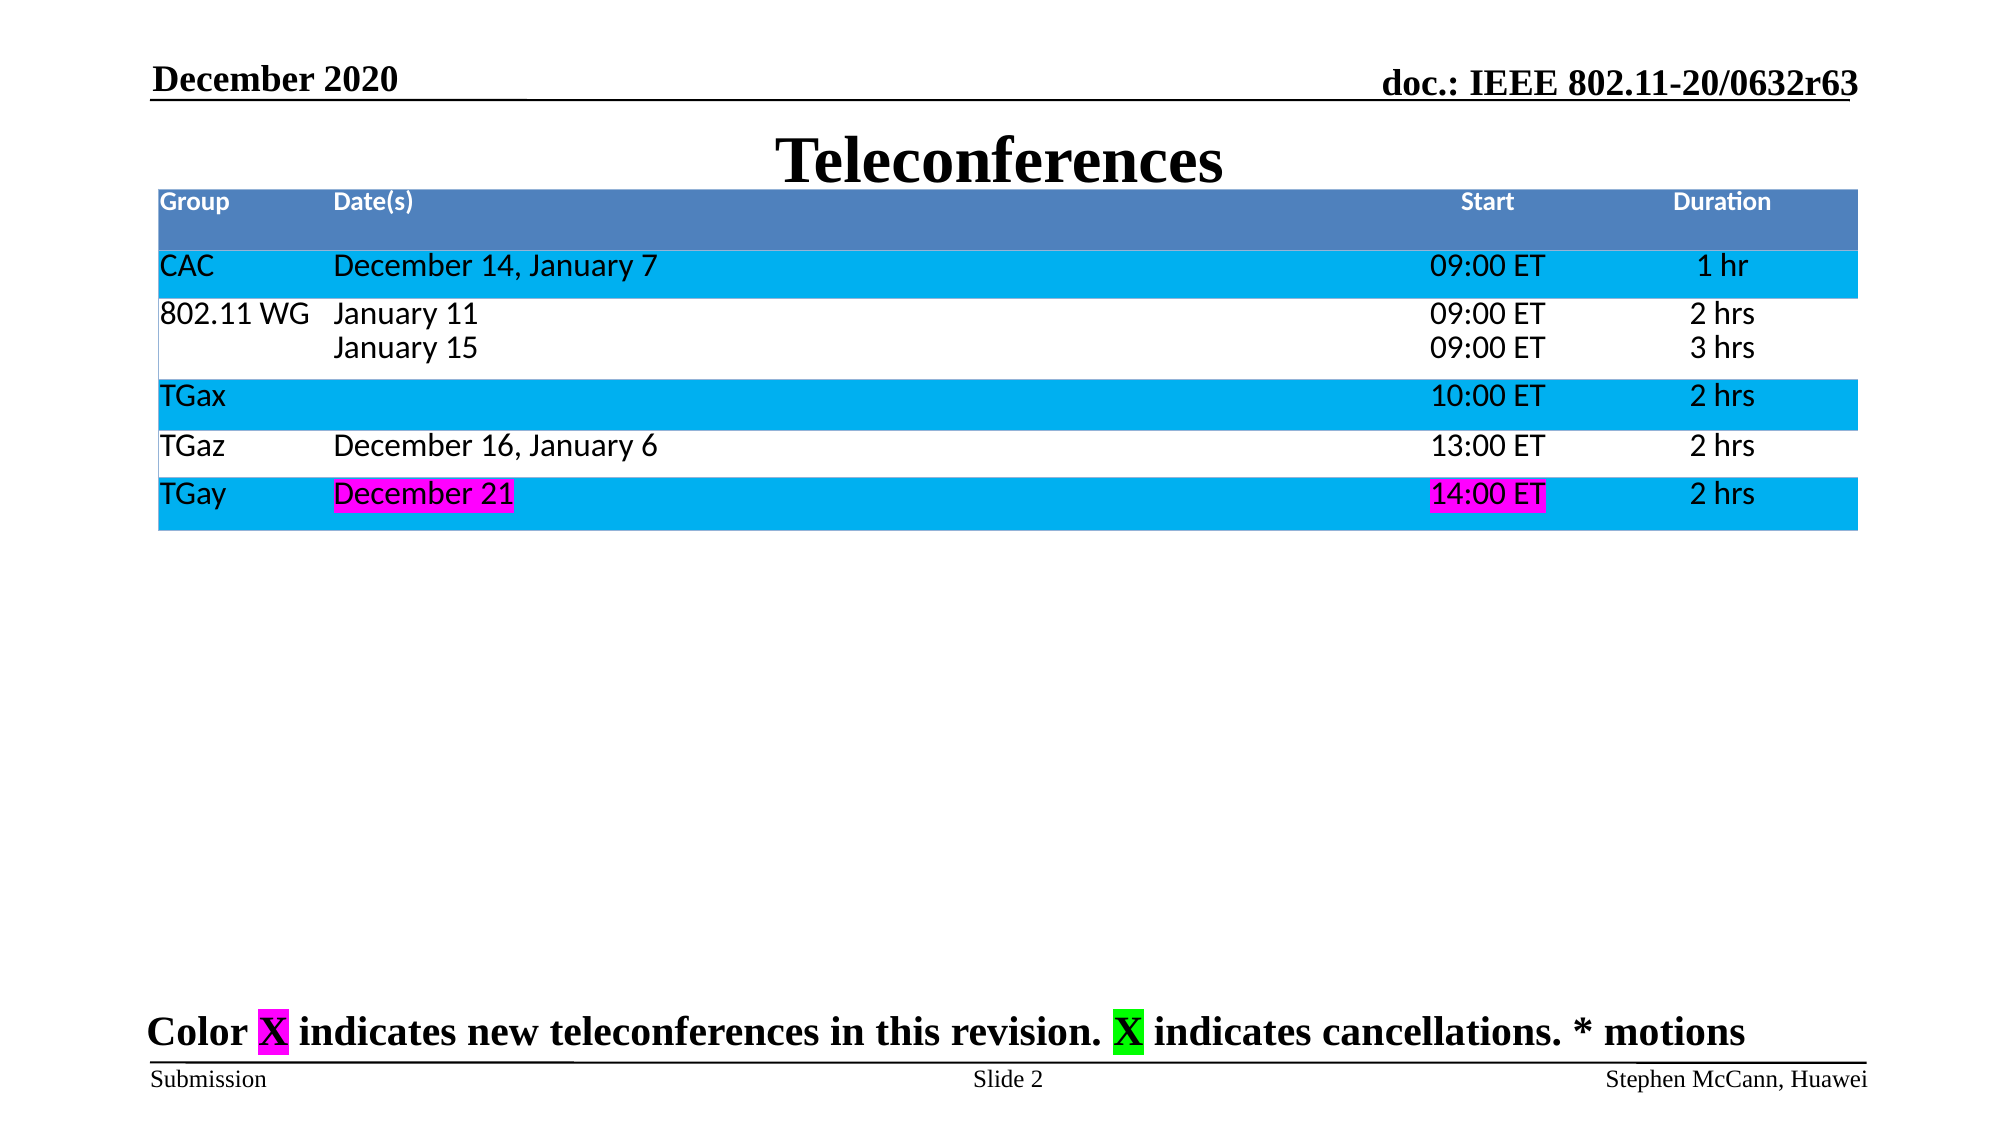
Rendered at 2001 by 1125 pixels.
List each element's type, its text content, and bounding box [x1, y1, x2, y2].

table_cell December 14, January 7 [332, 251, 1389, 298]
table_cell 09:00 ET [1389, 251, 1587, 298]
table_cell 09:00 ET 09:00 ET [1389, 299, 1587, 379]
table_cell 13:00 ET [1389, 431, 1587, 477]
table_cell December 16, January 6 [332, 431, 1389, 477]
table_cell 2 hrs [1587, 478, 1858, 530]
text_box Color X indicates new teleconferences in this revision. X indicates cancellations. * motions [131, 996, 1900, 1062]
table_header Date(s) [332, 190, 1389, 250]
title Teleconferences [149, 112, 1850, 201]
table_cell TGax [159, 380, 332, 430]
slide_number Slide 2 [950, 1062, 1067, 1123]
table_cell 2 hrs 3 hrs [1587, 299, 1858, 379]
table_cell 2 hrs [1587, 380, 1858, 430]
table_cell [332, 380, 1389, 430]
table_cell 802.11 WG [159, 299, 332, 379]
table_cell CAC [159, 251, 332, 298]
table_header Group [159, 190, 332, 250]
table_cell December 21 [332, 478, 1389, 530]
table_cell 14:00 ET [1389, 478, 1587, 530]
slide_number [152, 54, 563, 100]
table_cell 10:00 ET [1389, 380, 1587, 430]
table_cell 1 hr [1587, 251, 1858, 298]
table_cell TGay [159, 478, 332, 530]
table_header Start [1389, 190, 1587, 250]
table_cell TGaz [159, 431, 332, 477]
footer Stephen McCann, Huawei [1171, 1062, 1869, 1093]
table_cell 2 hrs [1587, 431, 1858, 477]
table_cell January 11 January 15 [332, 299, 1389, 379]
table_header Duration [1587, 190, 1858, 250]
